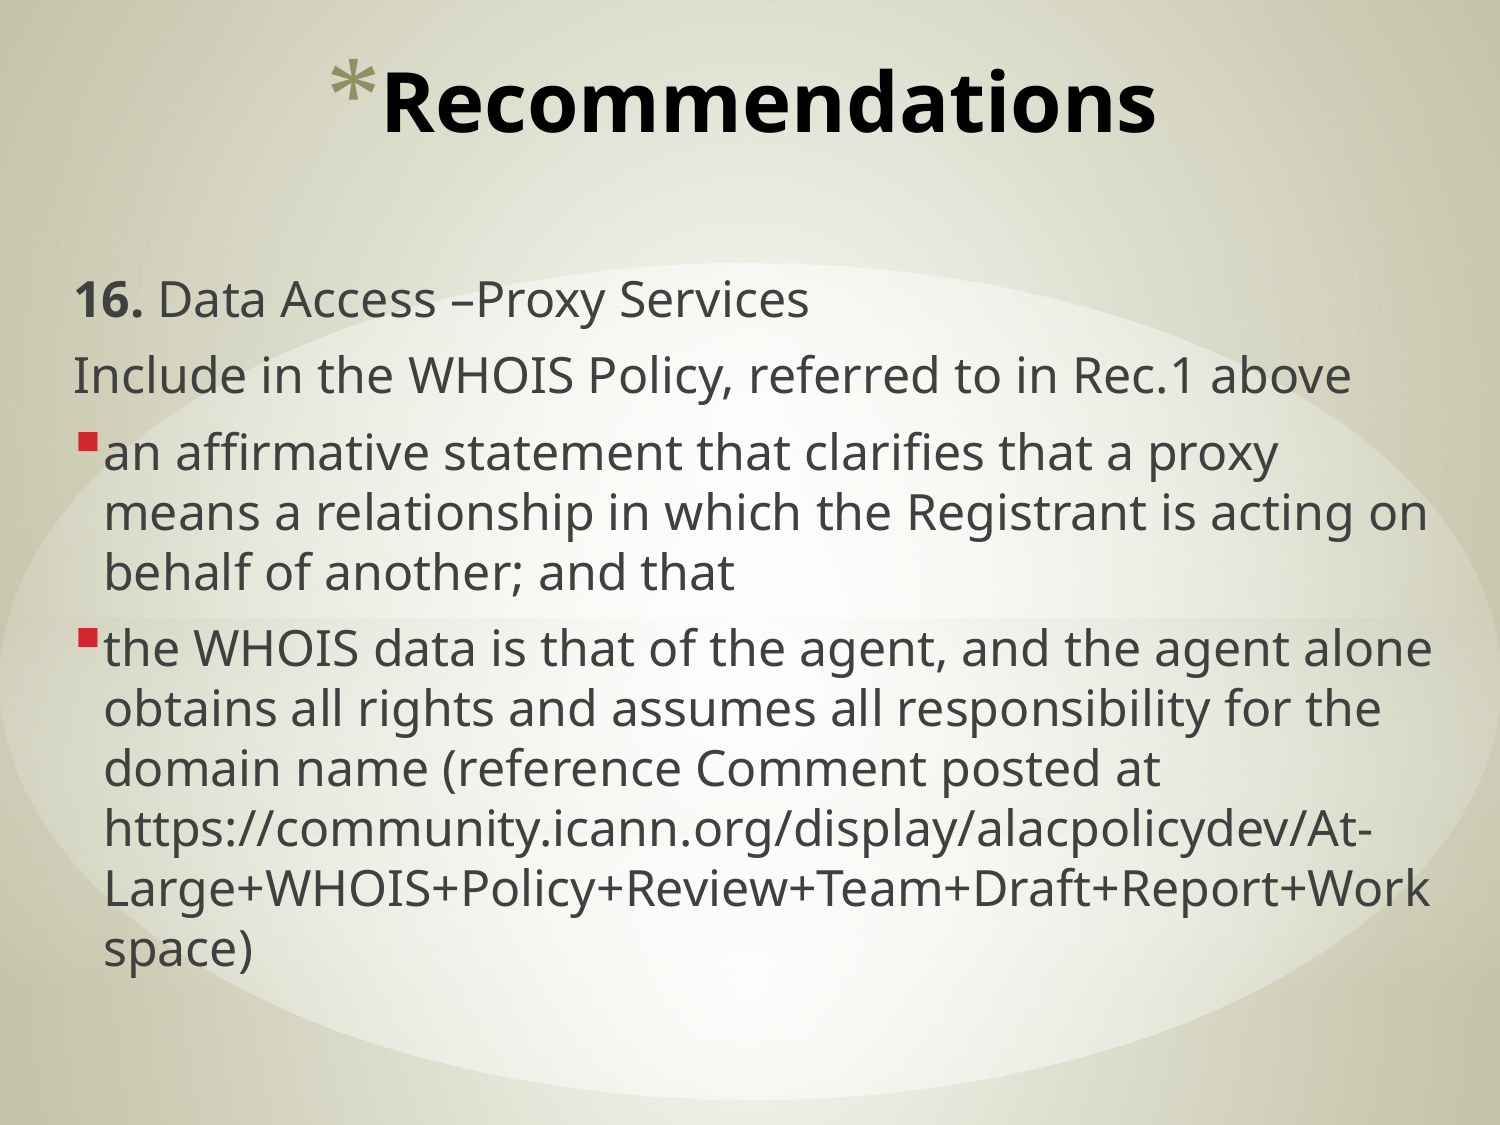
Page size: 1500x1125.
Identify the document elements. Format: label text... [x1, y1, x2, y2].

list 16. Data Access –Proxy Services Include in the WHOIS Policy, referred to in Rec.1 above an affirmative statement that clarifies that a proxy means a relationship in which the Registrant is acting on behalf of another; and that the WHOIS data is that of the agent, and the agent alone obtains all rights and assumes all responsibility for the domain name (reference Comment posted at https://community.icann.org/display/alacpolicydev/At-Large+WHOIS+Policy+Review+Team+Draft+Report+Workspace) [50, 183, 1456, 760]
title Recommendations [126, 41, 1360, 183]
